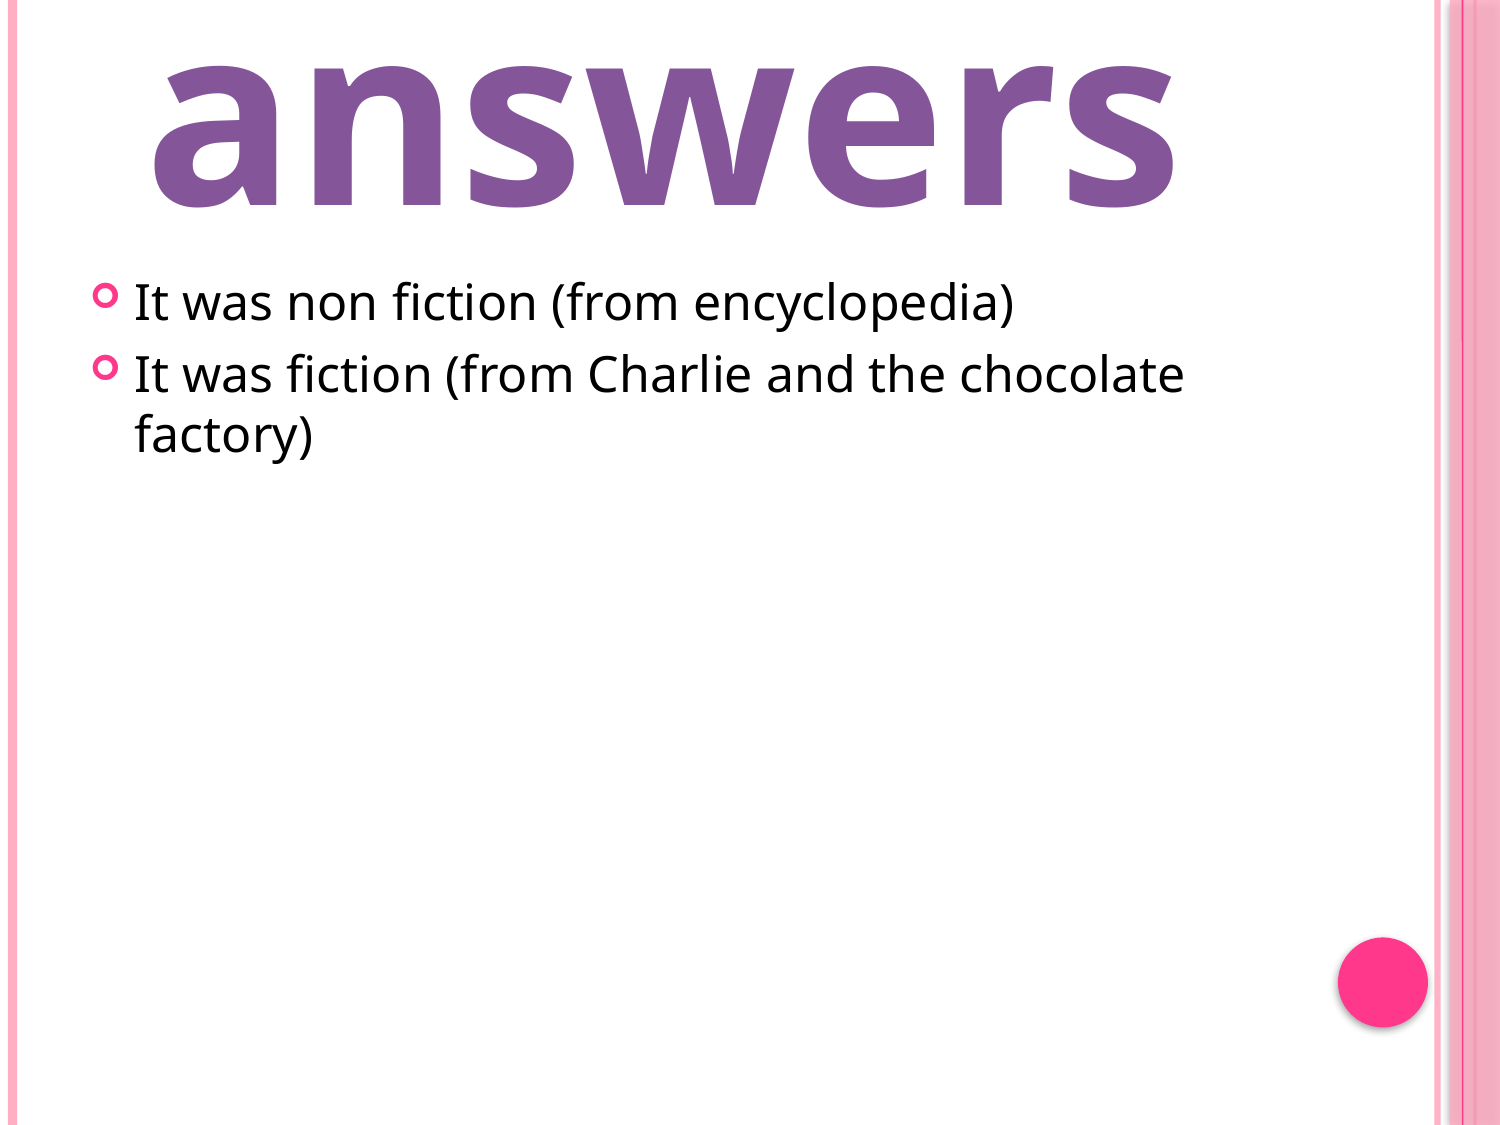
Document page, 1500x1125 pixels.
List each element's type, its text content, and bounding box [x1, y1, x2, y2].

list It was non fiction (from encyclopedia) It was fiction (from Charlie and the chocolate factory) [75, 262, 1300, 1062]
text_box answers [129, 0, 1199, 264]
